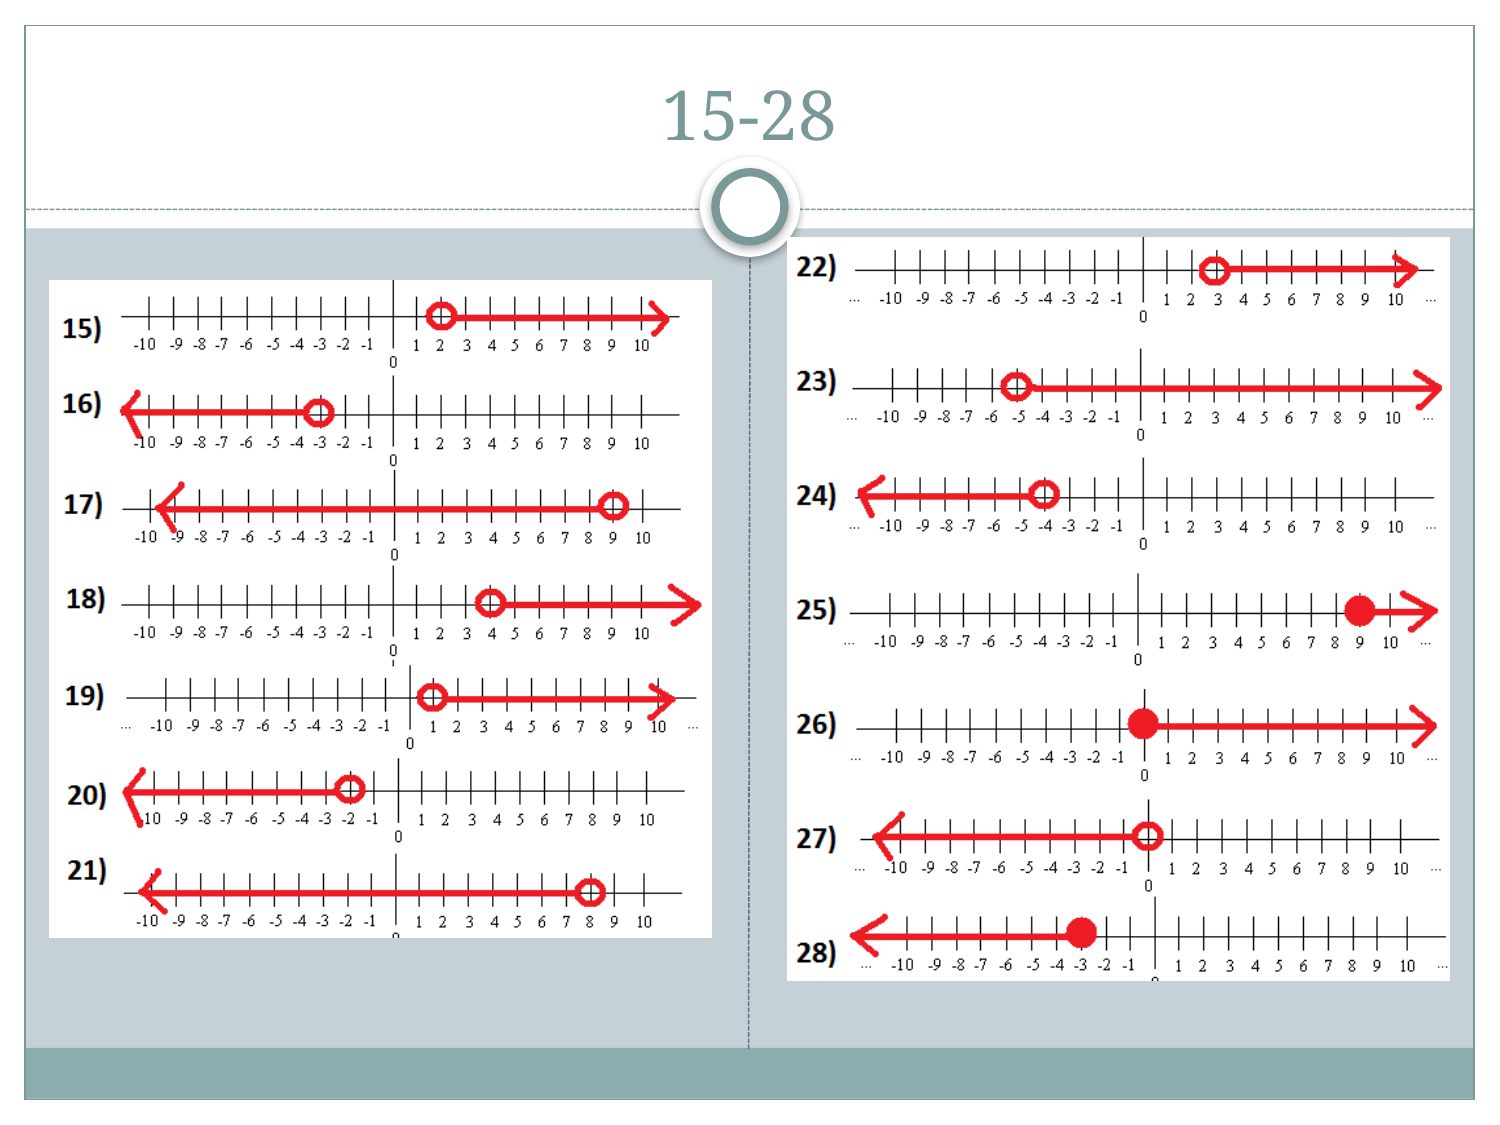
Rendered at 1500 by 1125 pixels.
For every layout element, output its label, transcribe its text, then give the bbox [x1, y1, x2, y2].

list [49, 280, 713, 938]
title 15-28 [49, 37, 1450, 162]
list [787, 237, 1451, 981]
